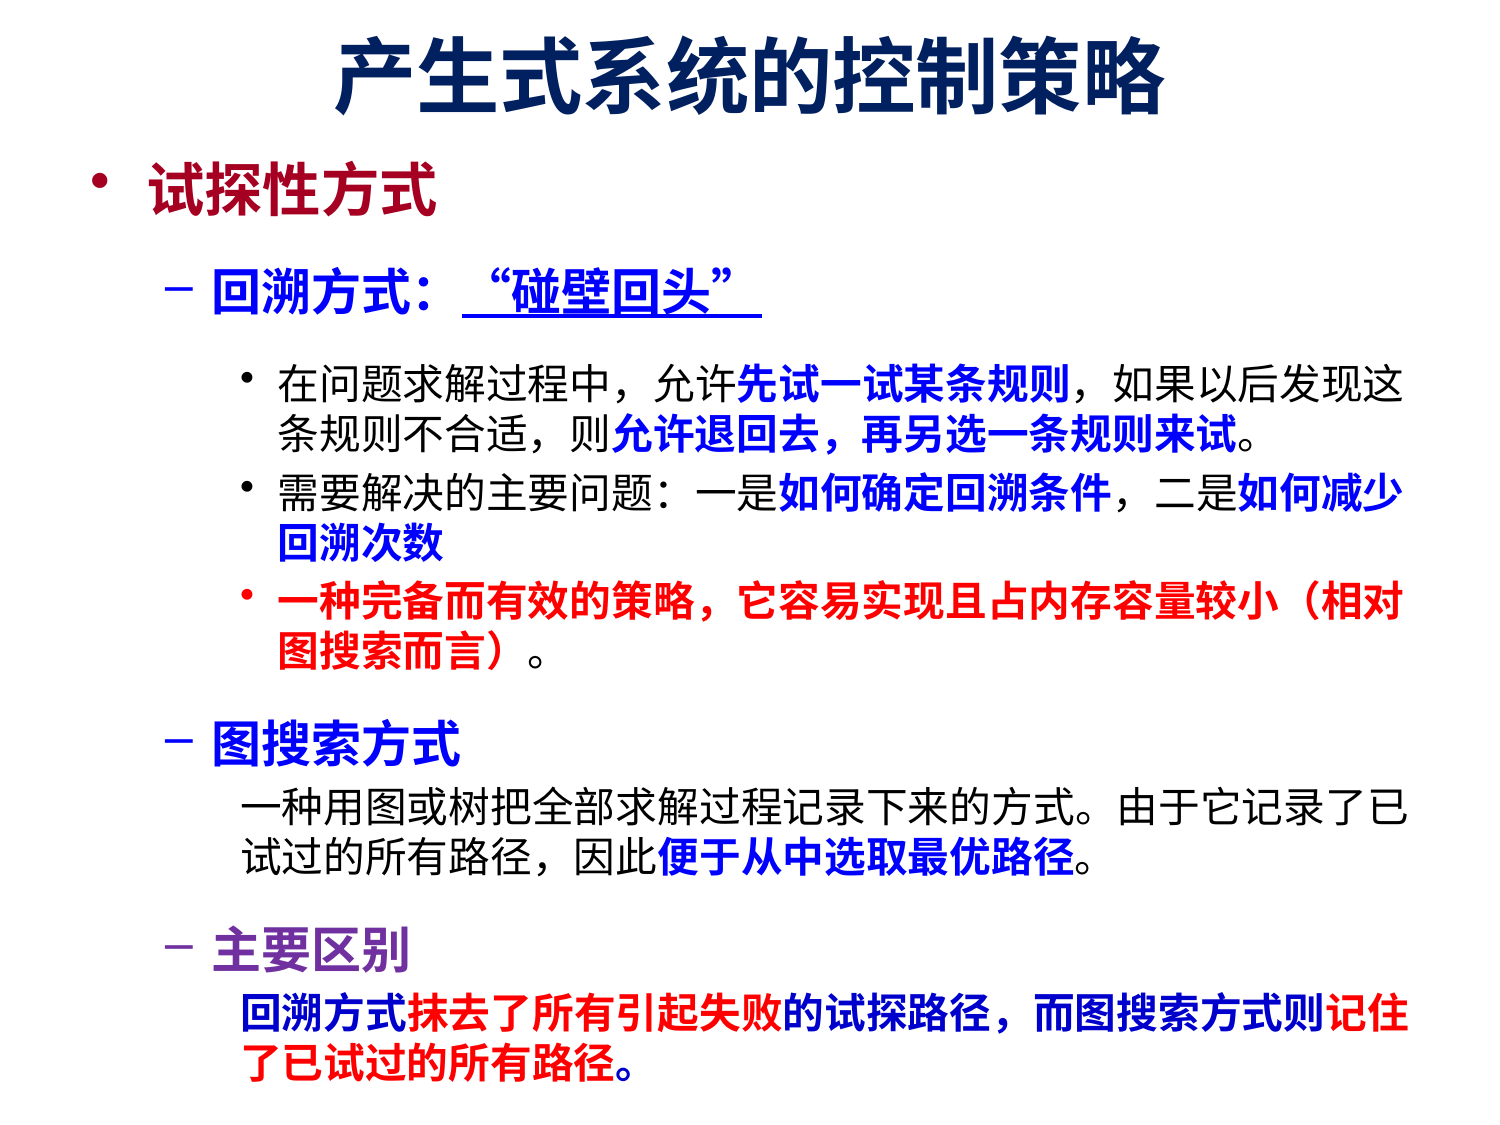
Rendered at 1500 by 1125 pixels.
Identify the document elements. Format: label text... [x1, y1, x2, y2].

title 产生式系统的控制策略 [48, 17, 1450, 132]
list 试探性方式 回溯方式：“碰壁回头” 在问题求解过程中，允许先试一试某条规则，如果以后发现这条规则不合适，则允许退回去，再另选一条规则来试。 需要解决的主要问题：一是如何确定回溯条件，二是如何减少回溯次数 一种完备而有效的策略，它容易实现且占内存容量较小（相对图搜索而言）。 图搜索方式 一种用图或树把全部求解过程记录下来的方式。由于它记录了已试过的所有路径，因此便于从中选取最优路径。 主要区别 回溯方式抹去了所有引起失败的试探路径，而图搜索方式则记住了已试过的所有路径。 [75, 159, 1425, 1125]
